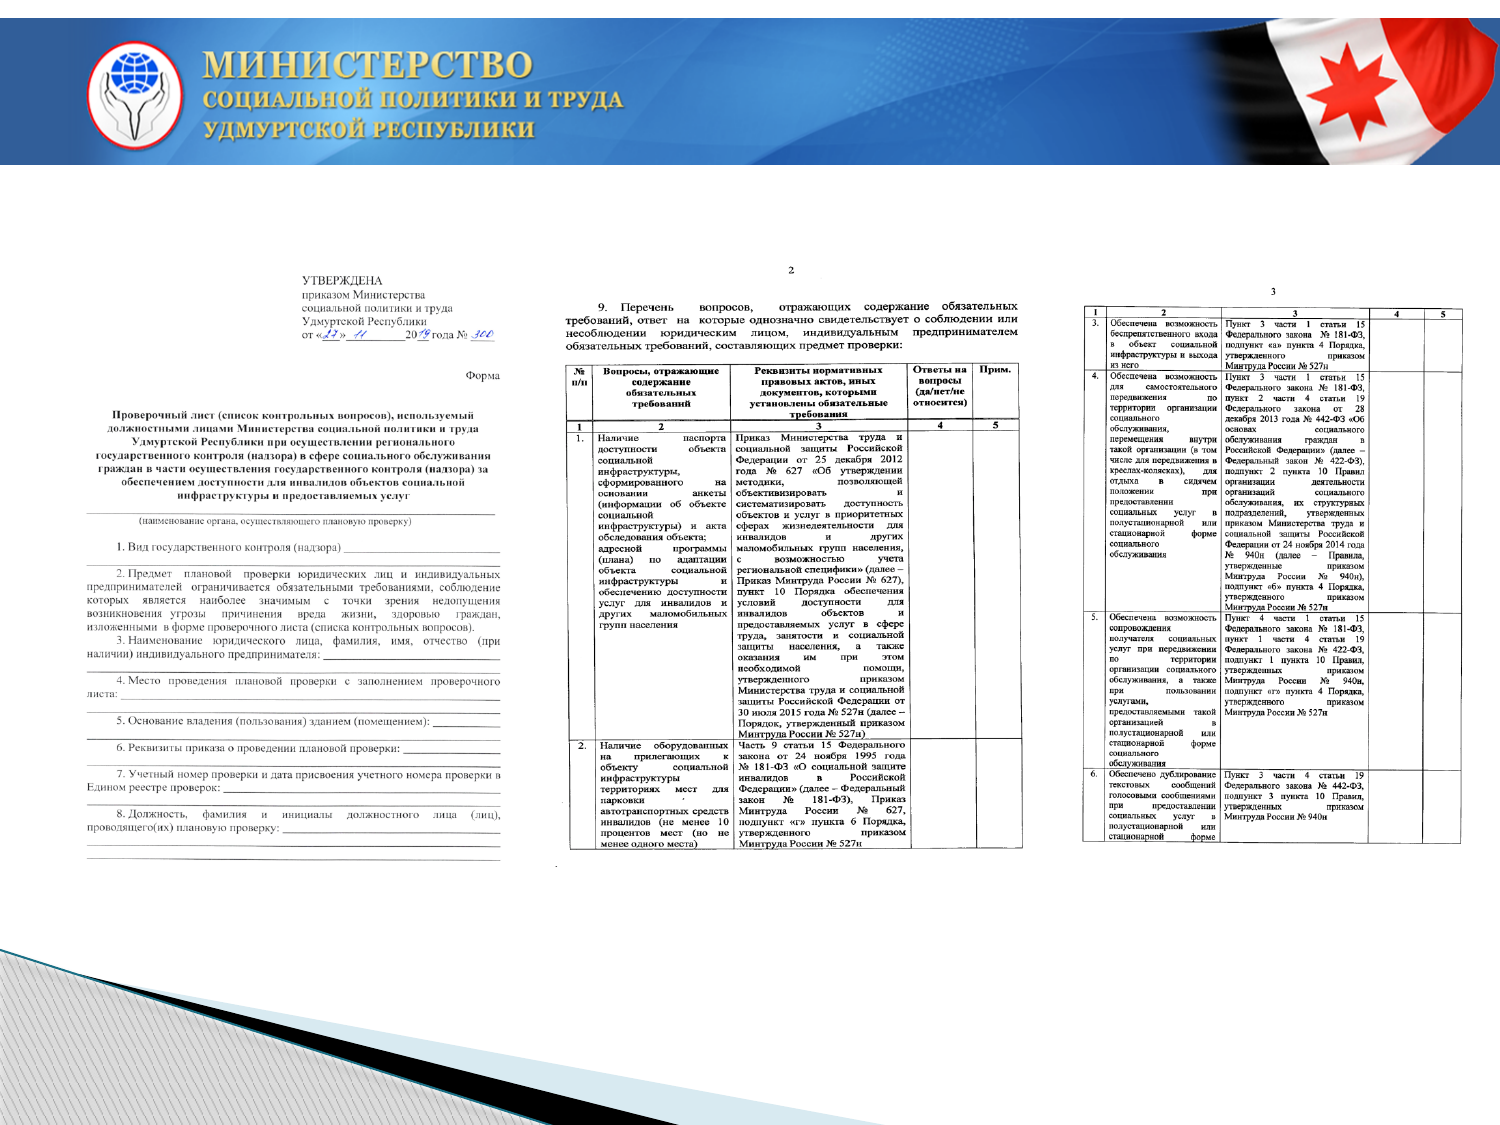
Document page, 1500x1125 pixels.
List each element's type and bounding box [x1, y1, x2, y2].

list [19, 229, 517, 891]
picture [512, 250, 1479, 884]
picture [0, 18, 1500, 165]
